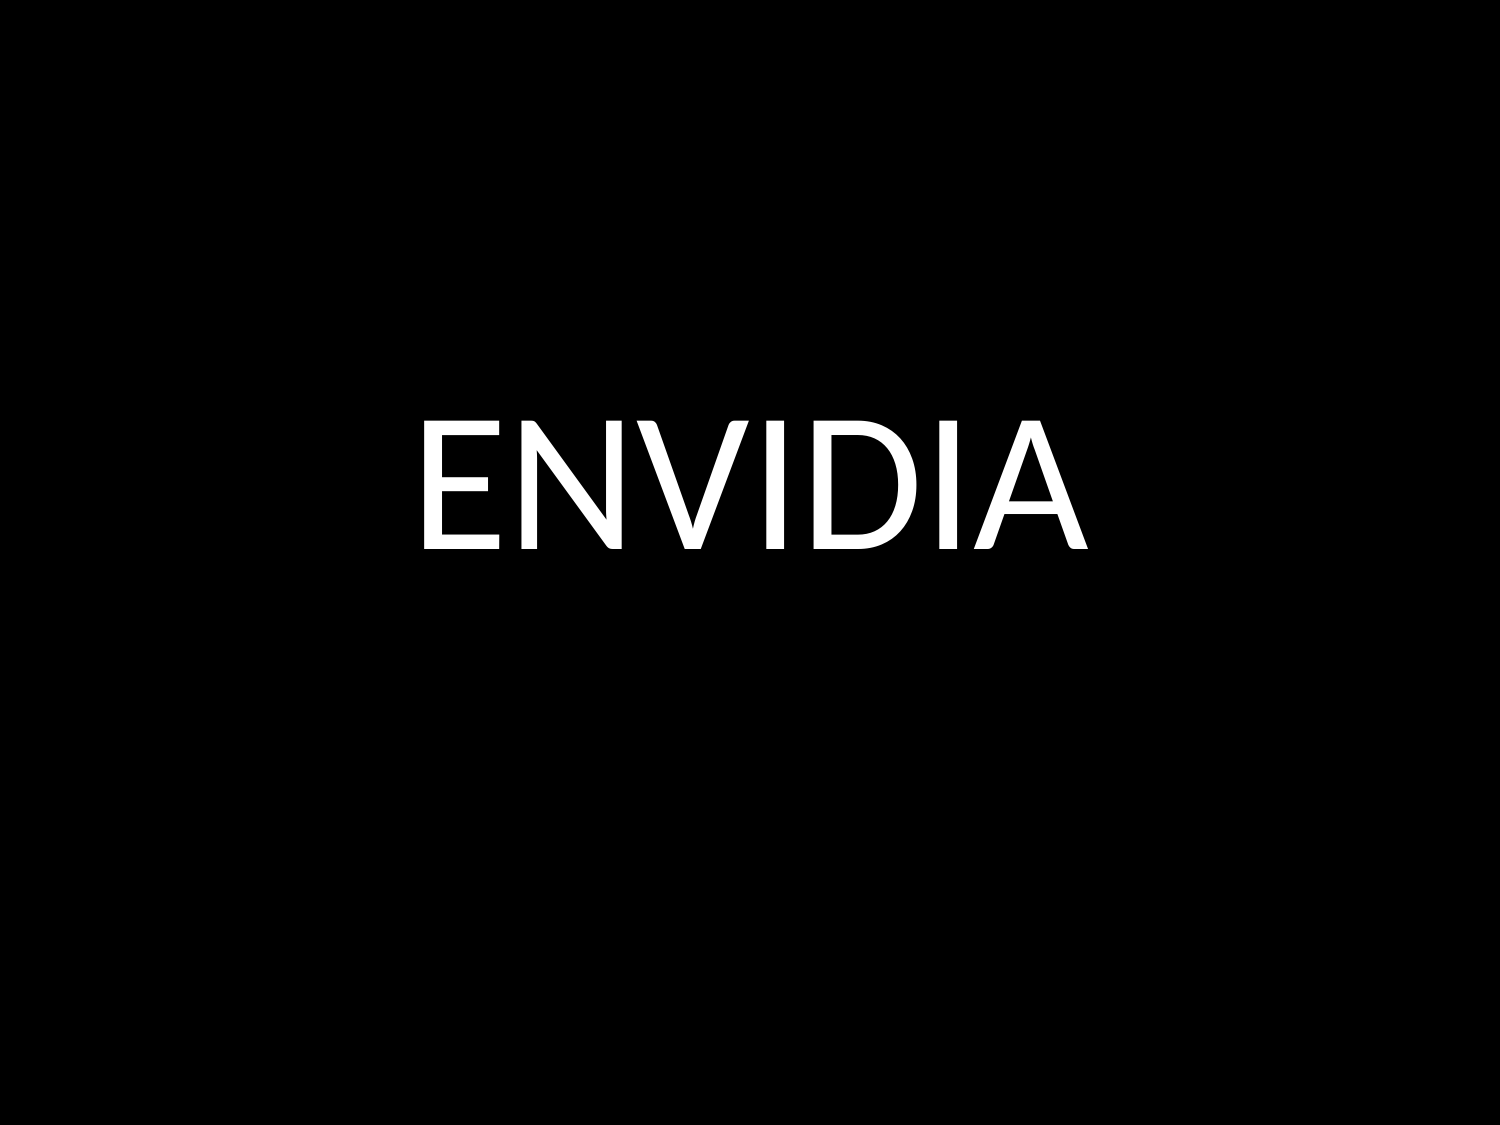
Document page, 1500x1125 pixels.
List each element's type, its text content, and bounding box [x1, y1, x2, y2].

title ENVIDIA [112, 349, 1388, 591]
